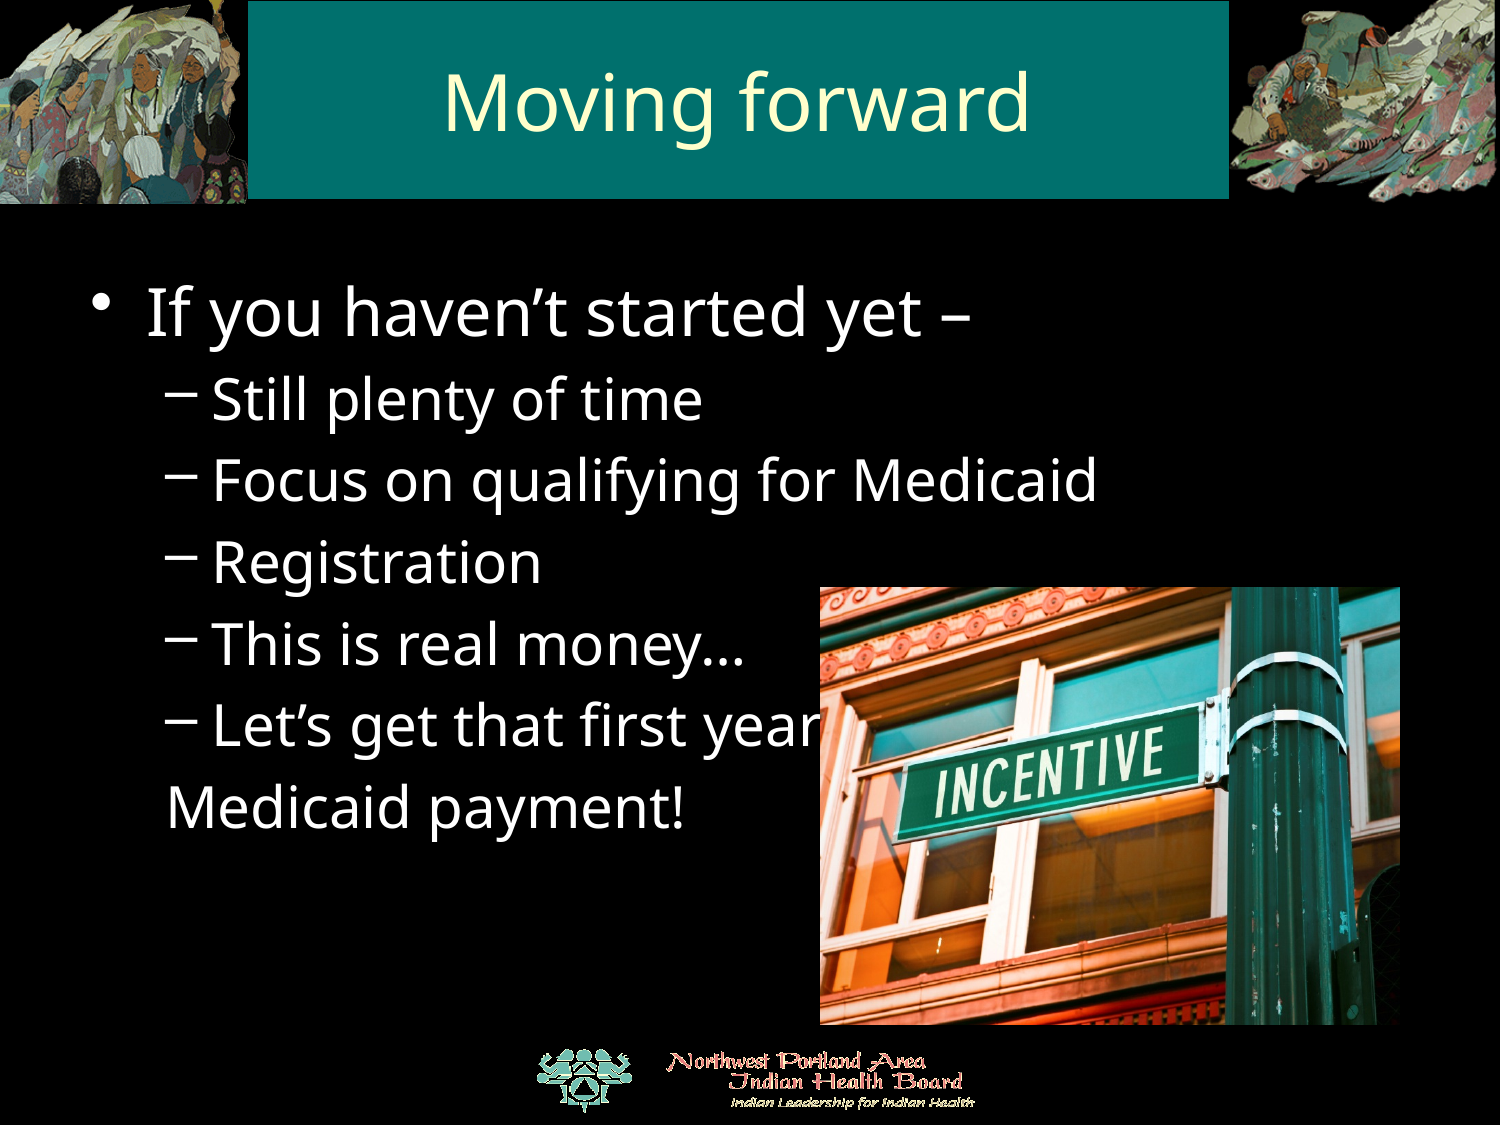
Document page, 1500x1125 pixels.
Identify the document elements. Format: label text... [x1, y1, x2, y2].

title Moving forward [249, 0, 1226, 201]
picture [1229, 0, 1500, 204]
list If you haven’t started yet – Still plenty of time Focus on qualifying for Medicaid Registration This is real money… Let’s get that first year Medicaid payment! [75, 262, 1425, 1005]
picture [0, 0, 248, 204]
picture [537, 1049, 975, 1113]
picture [820, 587, 1401, 1026]
